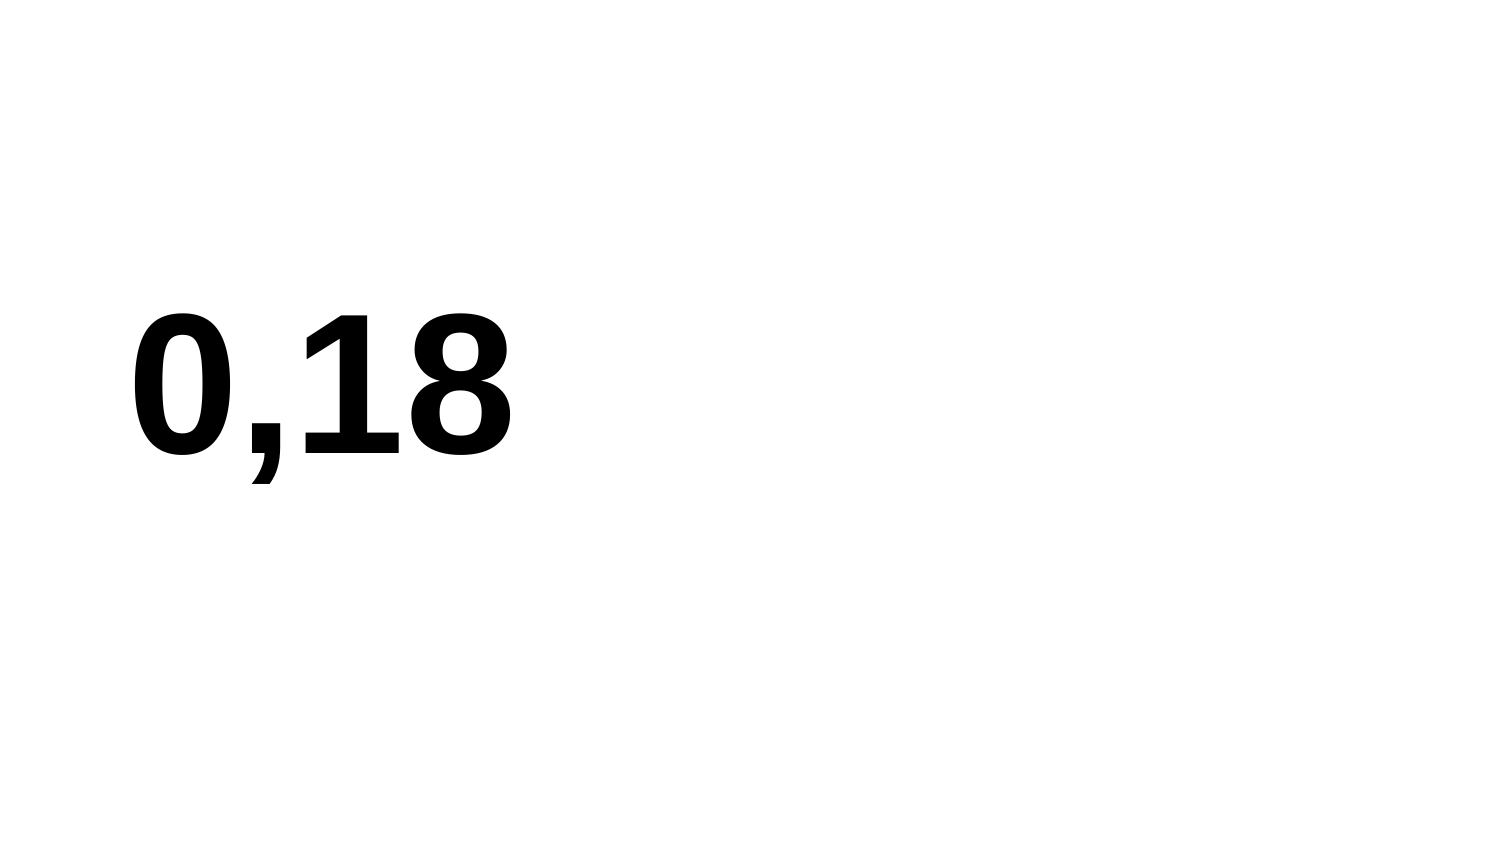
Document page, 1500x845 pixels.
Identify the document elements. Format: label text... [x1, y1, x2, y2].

text_box 0,18 [112, 235, 1388, 509]
